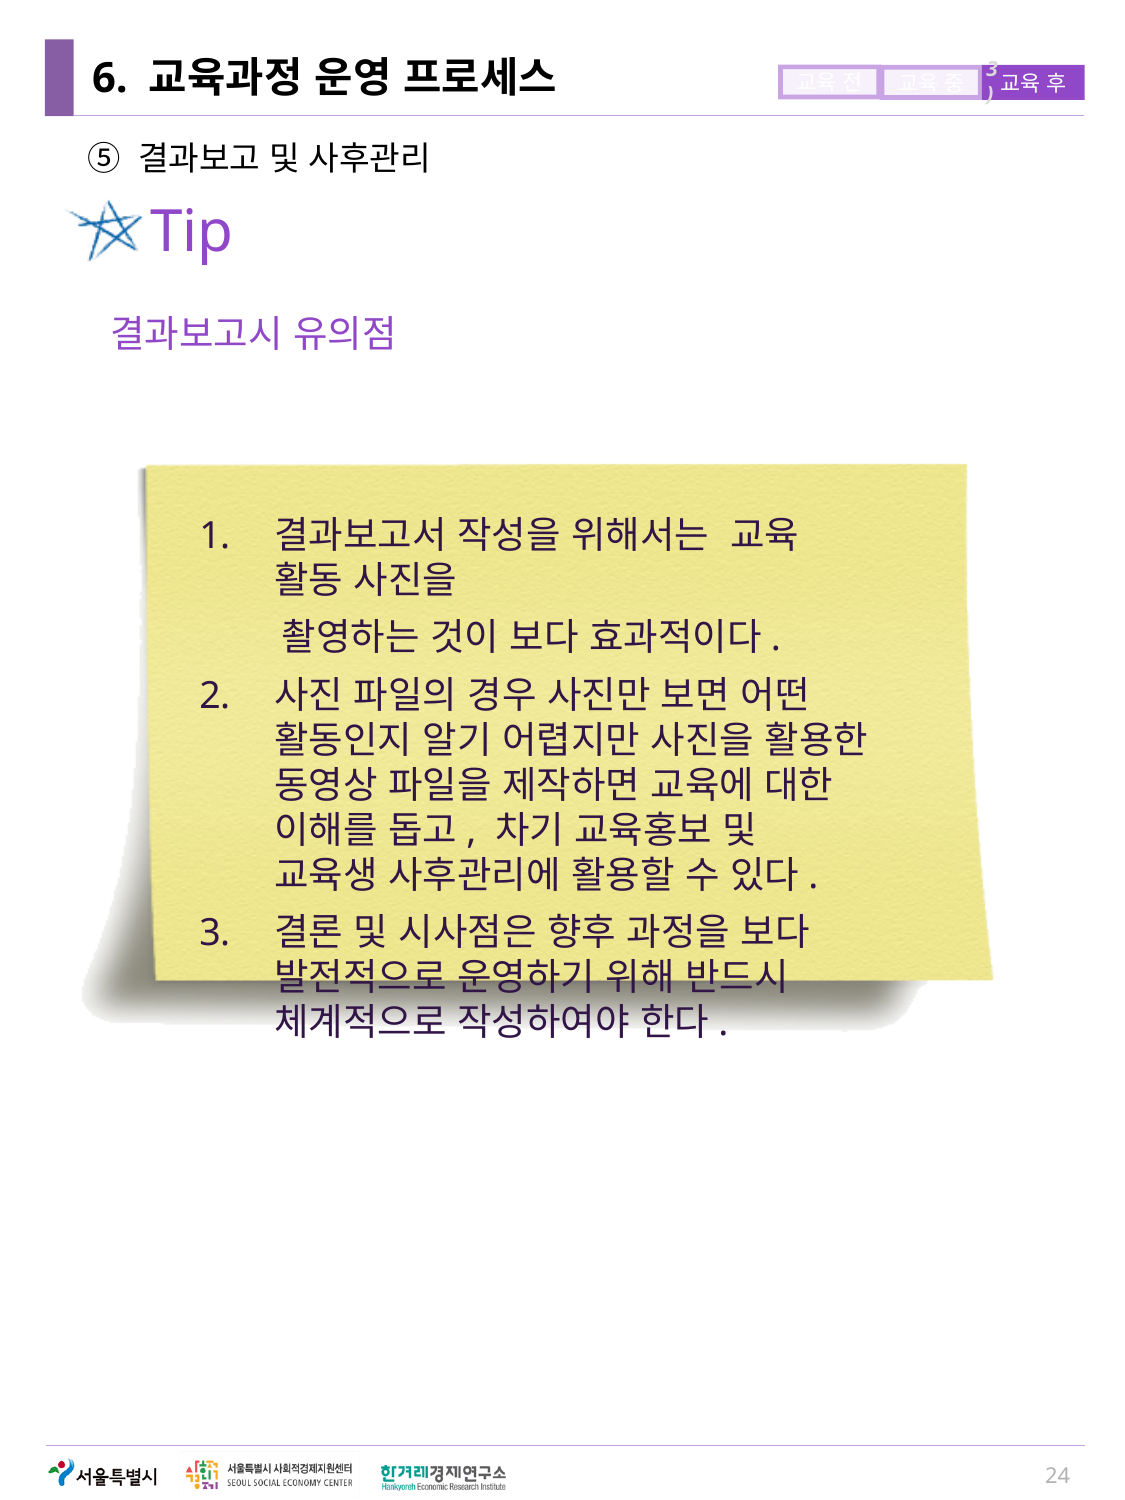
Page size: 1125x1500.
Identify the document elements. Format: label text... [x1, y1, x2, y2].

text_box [780, 55, 1083, 98]
title 6. 교육과정 운영 프로세스 [77, 49, 1034, 110]
text_box ⑤ 결과보고 및 사후관리 [72, 130, 446, 185]
picture [178, 1451, 360, 1499]
text_box 결과보고시 유의점 [95, 289, 799, 363]
picture [40, 397, 1078, 1088]
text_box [58, 185, 360, 272]
picture [48, 1457, 157, 1486]
picture [381, 1465, 506, 1491]
slide_number 24 [832, 1436, 1086, 1500]
